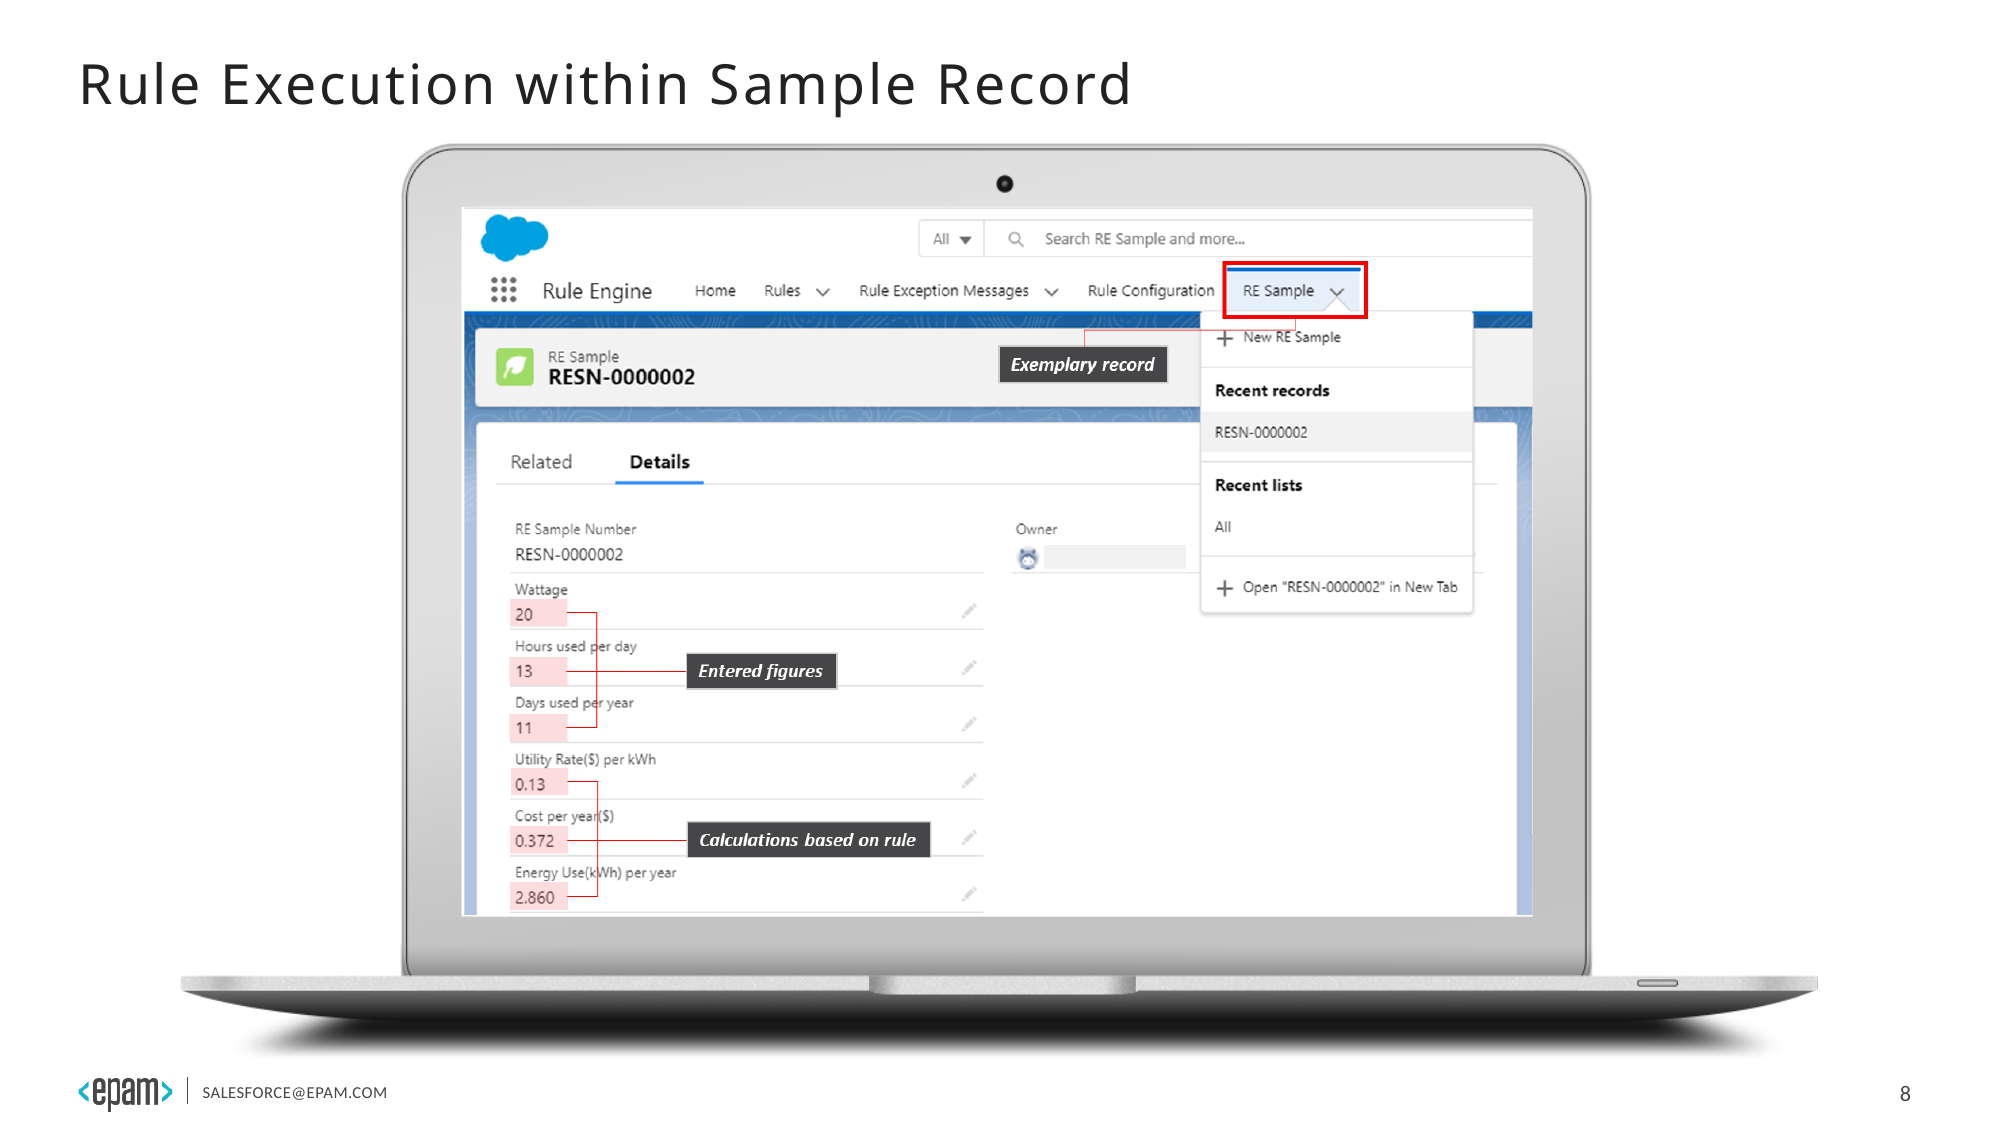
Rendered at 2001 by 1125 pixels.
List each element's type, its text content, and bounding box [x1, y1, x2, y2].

title Rule Execution within Sample Record [78, 49, 1922, 117]
picture [180, 143, 1819, 1061]
picture [67, 1065, 183, 1124]
